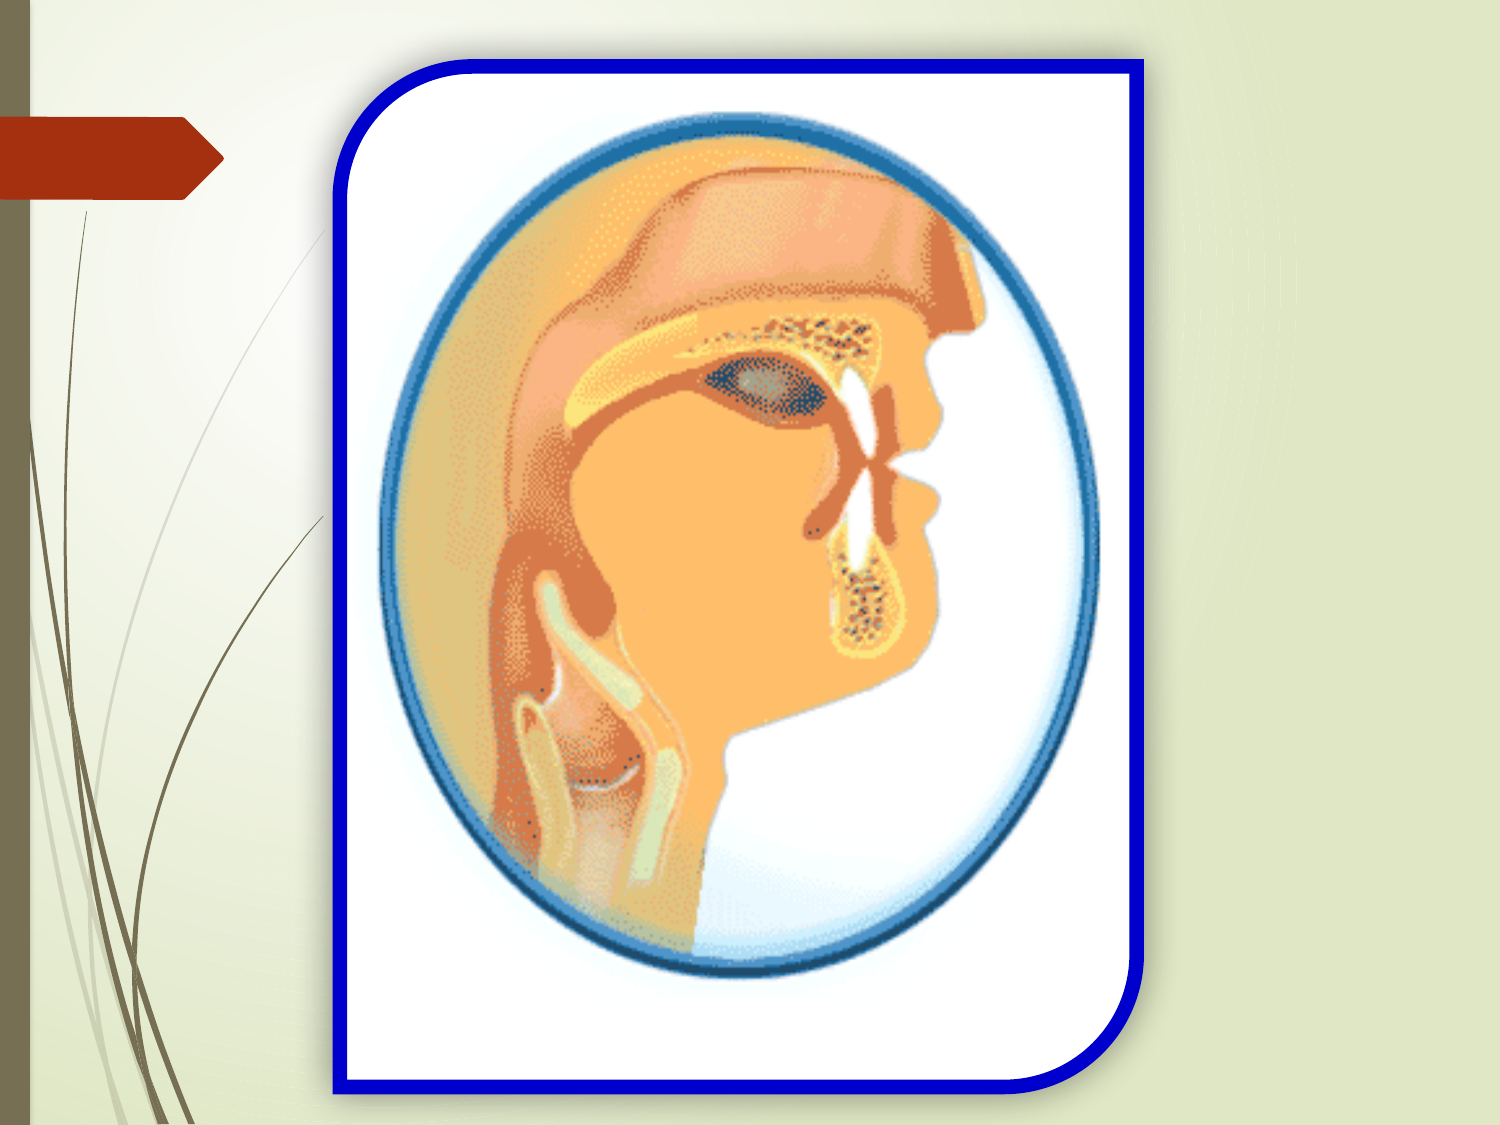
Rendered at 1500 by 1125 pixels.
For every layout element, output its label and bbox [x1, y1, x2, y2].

picture [339, 66, 1137, 1088]
